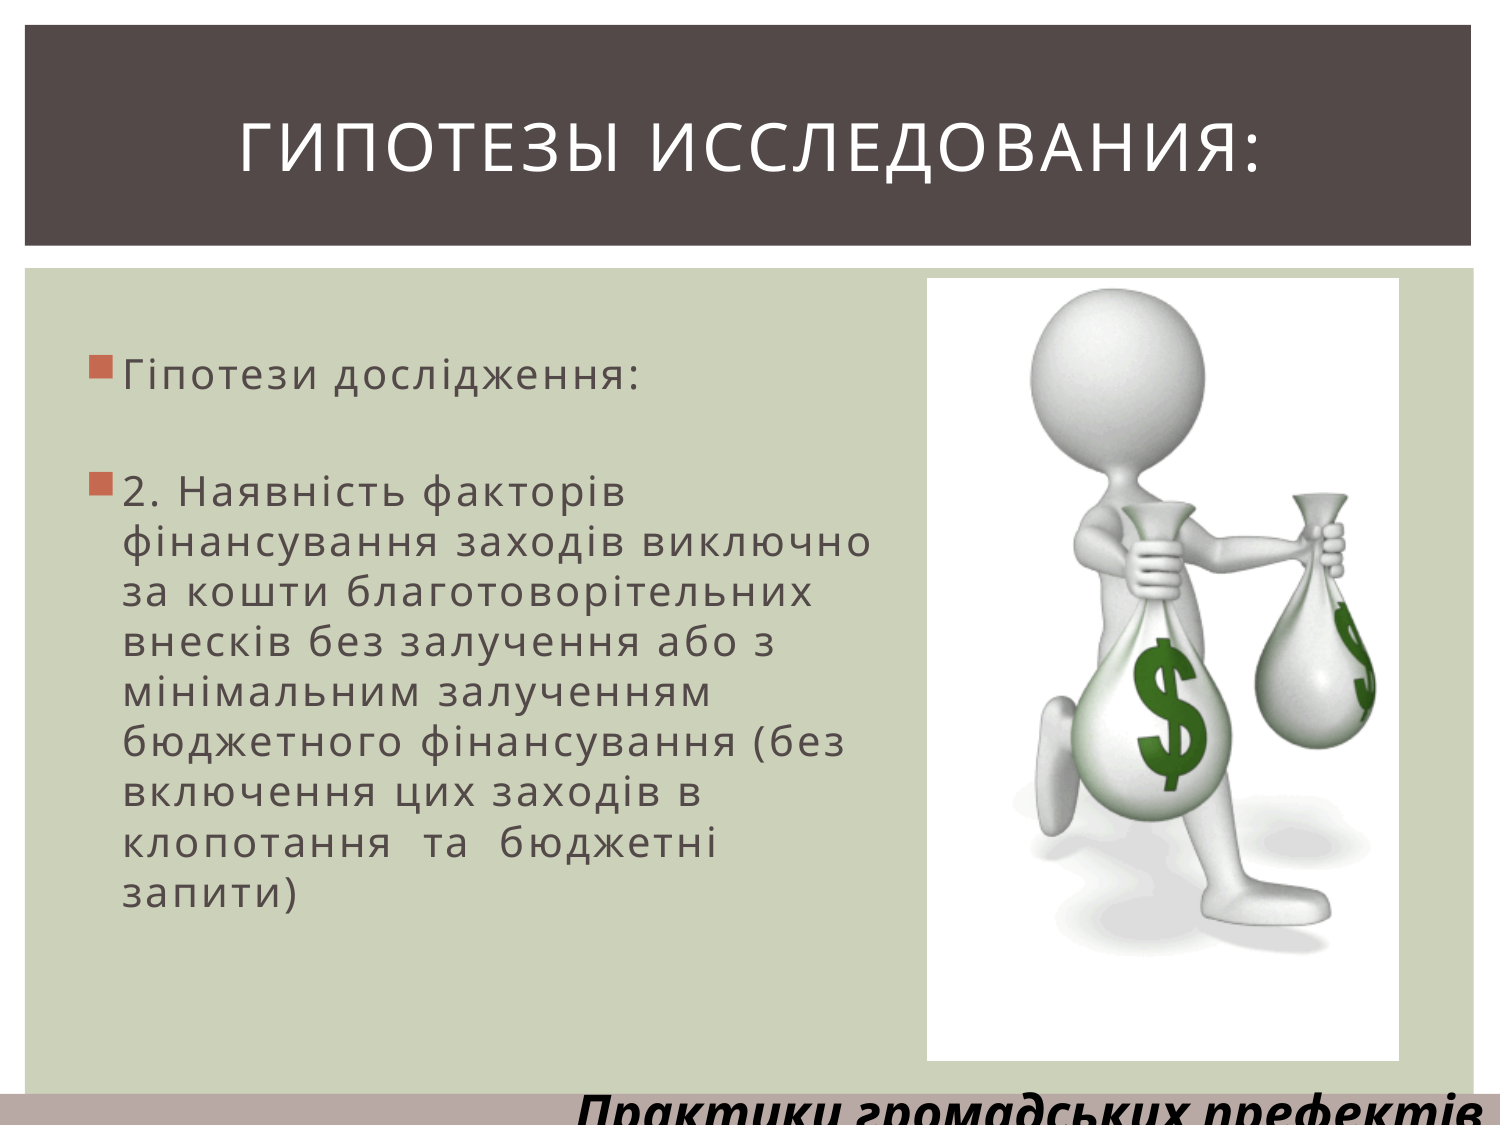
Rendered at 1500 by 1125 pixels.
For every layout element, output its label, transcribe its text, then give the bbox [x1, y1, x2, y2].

list Гіпотези дослідження: 2. Наявність факторів фінансування заходів виключно за кошти благотоворітельних внесків без залучення або з мінімальним залученням бюджетного фінансування (без включення цих заходів в клопотання та бюджетні запити) [62, 281, 904, 1047]
picture [926, 278, 1400, 1061]
text_box Практики громадських префектів [0, 1093, 1500, 1125]
title Гипотезы исследования: [62, 58, 1438, 232]
